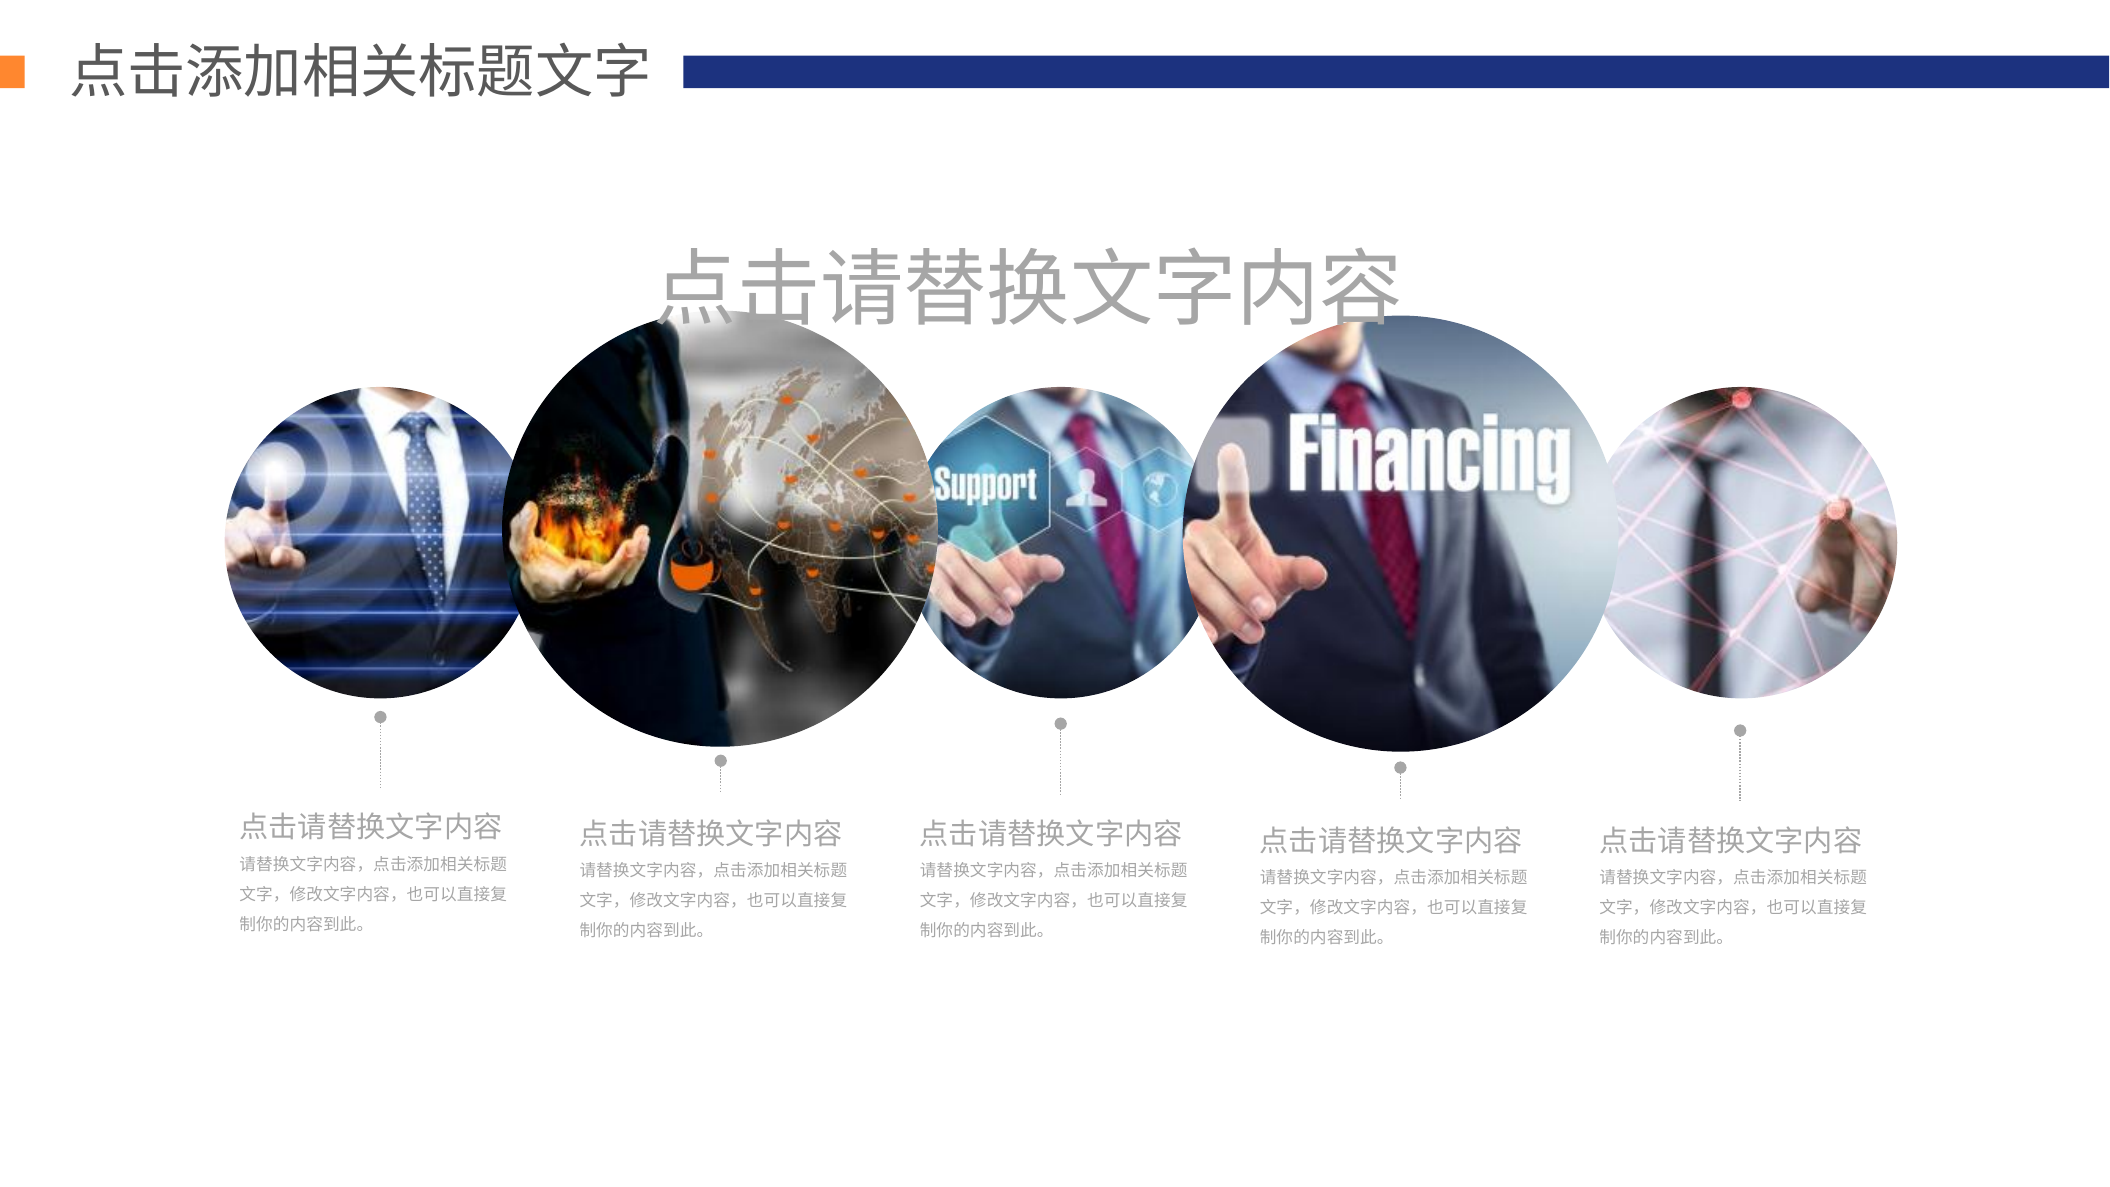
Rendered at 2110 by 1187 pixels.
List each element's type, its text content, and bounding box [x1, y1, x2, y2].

text_box [1181, 326, 1620, 753]
text_box 点击请替换文字内容 [639, 178, 1471, 343]
text_box 点击请替换文字内容 请替换文字内容，点击添加相关标题文字，修改文字内容，也可以直接复制你的内容到此。 [1584, 794, 1897, 957]
text_box [501, 325, 940, 748]
text_box [922, 385, 1198, 700]
text_box [1604, 385, 1899, 700]
text_box 点击添加相关标题文字 [54, 26, 667, 112]
text_box 点击请替换文字内容 请替换文字内容，点击添加相关标题文字，修改文字内容，也可以直接复制你的内容到此。 [1244, 794, 1557, 957]
text_box 点击请替换文字内容 请替换文字内容，点击添加相关标题文字，修改文字内容，也可以直接复制你的内容到此。 [904, 787, 1217, 950]
text_box 点击请替换文字内容 请替换文字内容，点击添加相关标题文字，修改文字内容，也可以直接复制你的内容到此。 [564, 787, 877, 950]
text_box 点击请替换文字内容 请替换文字内容，点击添加相关标题文字，修改文字内容，也可以直接复制你的内容到此。 [224, 781, 537, 944]
text_box [223, 385, 519, 700]
